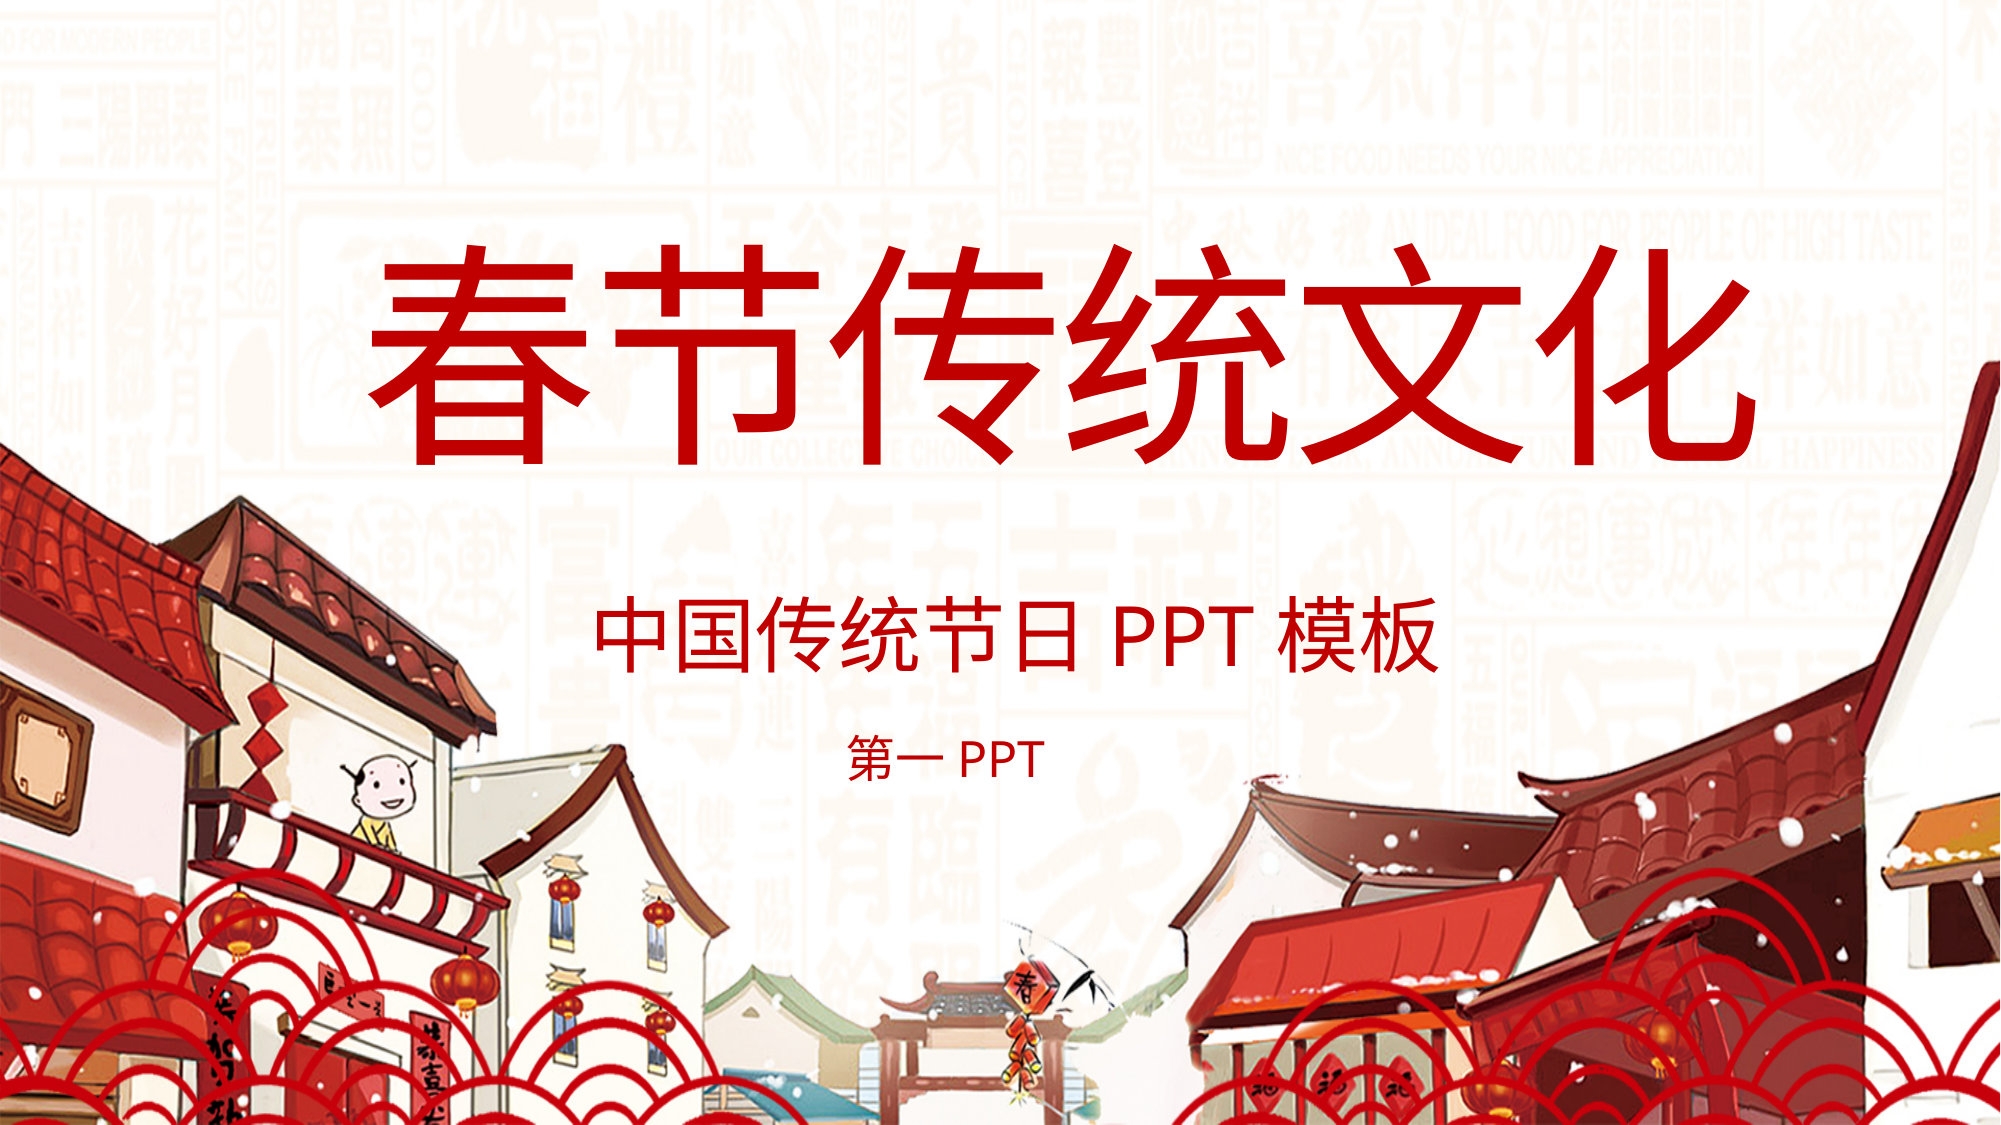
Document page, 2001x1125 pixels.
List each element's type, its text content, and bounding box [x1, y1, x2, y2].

text_box 第一PPT [828, 719, 1063, 795]
text_box 春节传统文化 [344, 199, 1780, 502]
picture [0, 0, 2001, 1125]
text_box 中国传统节日PPT模板 [507, 575, 1524, 691]
